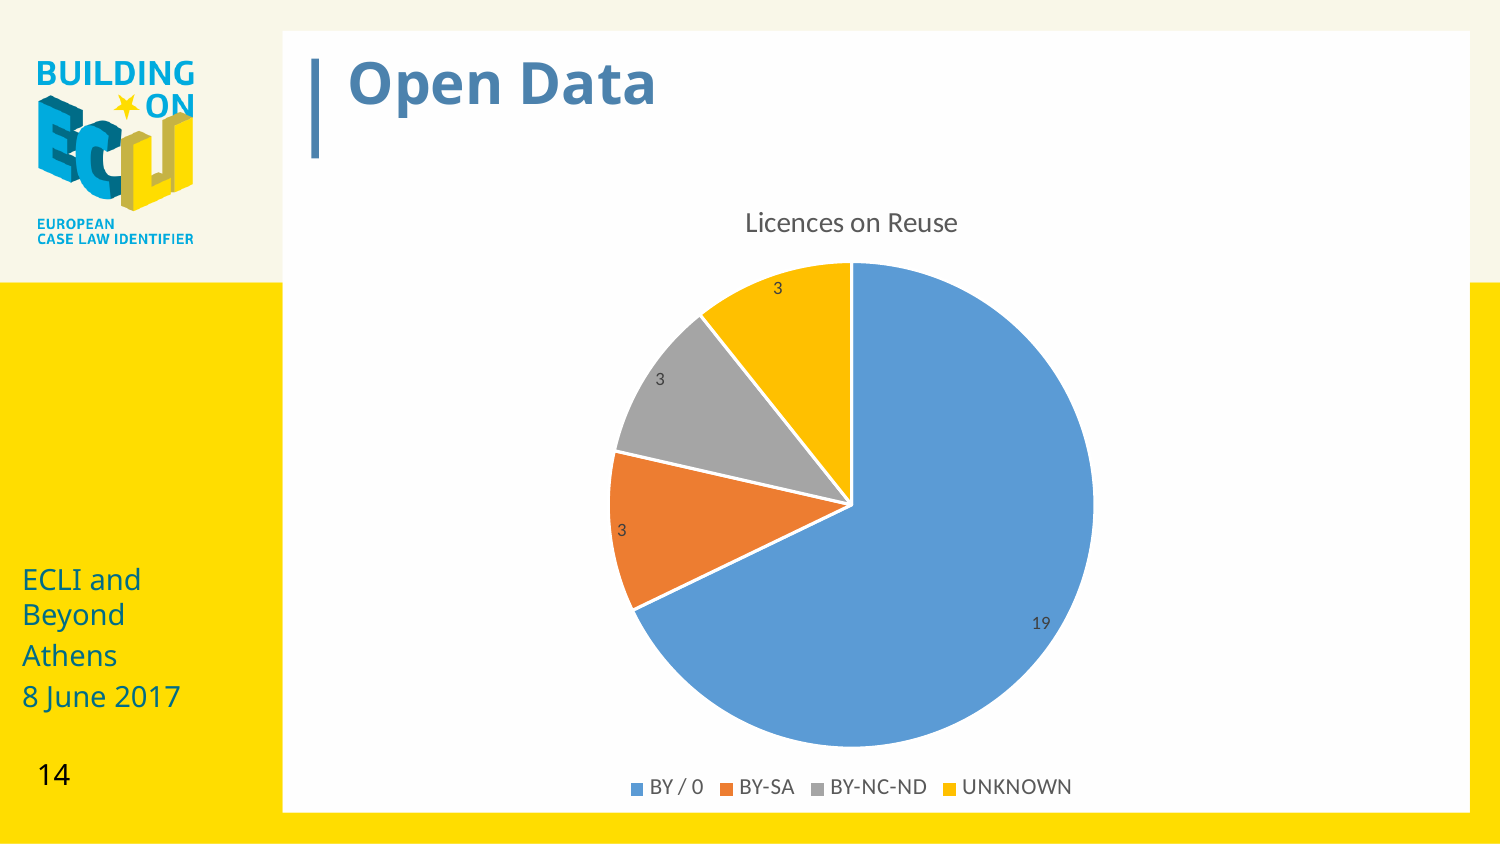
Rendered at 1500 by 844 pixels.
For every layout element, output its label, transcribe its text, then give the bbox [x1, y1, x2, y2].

picture [0, 0, 1500, 844]
text_box [311, 58, 319, 159]
text_box 14 [22, 748, 132, 807]
text_box ECLI and Beyond Athens 8 June 2017 [22, 561, 252, 702]
chart [365, 181, 1338, 808]
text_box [347, 56, 1471, 156]
